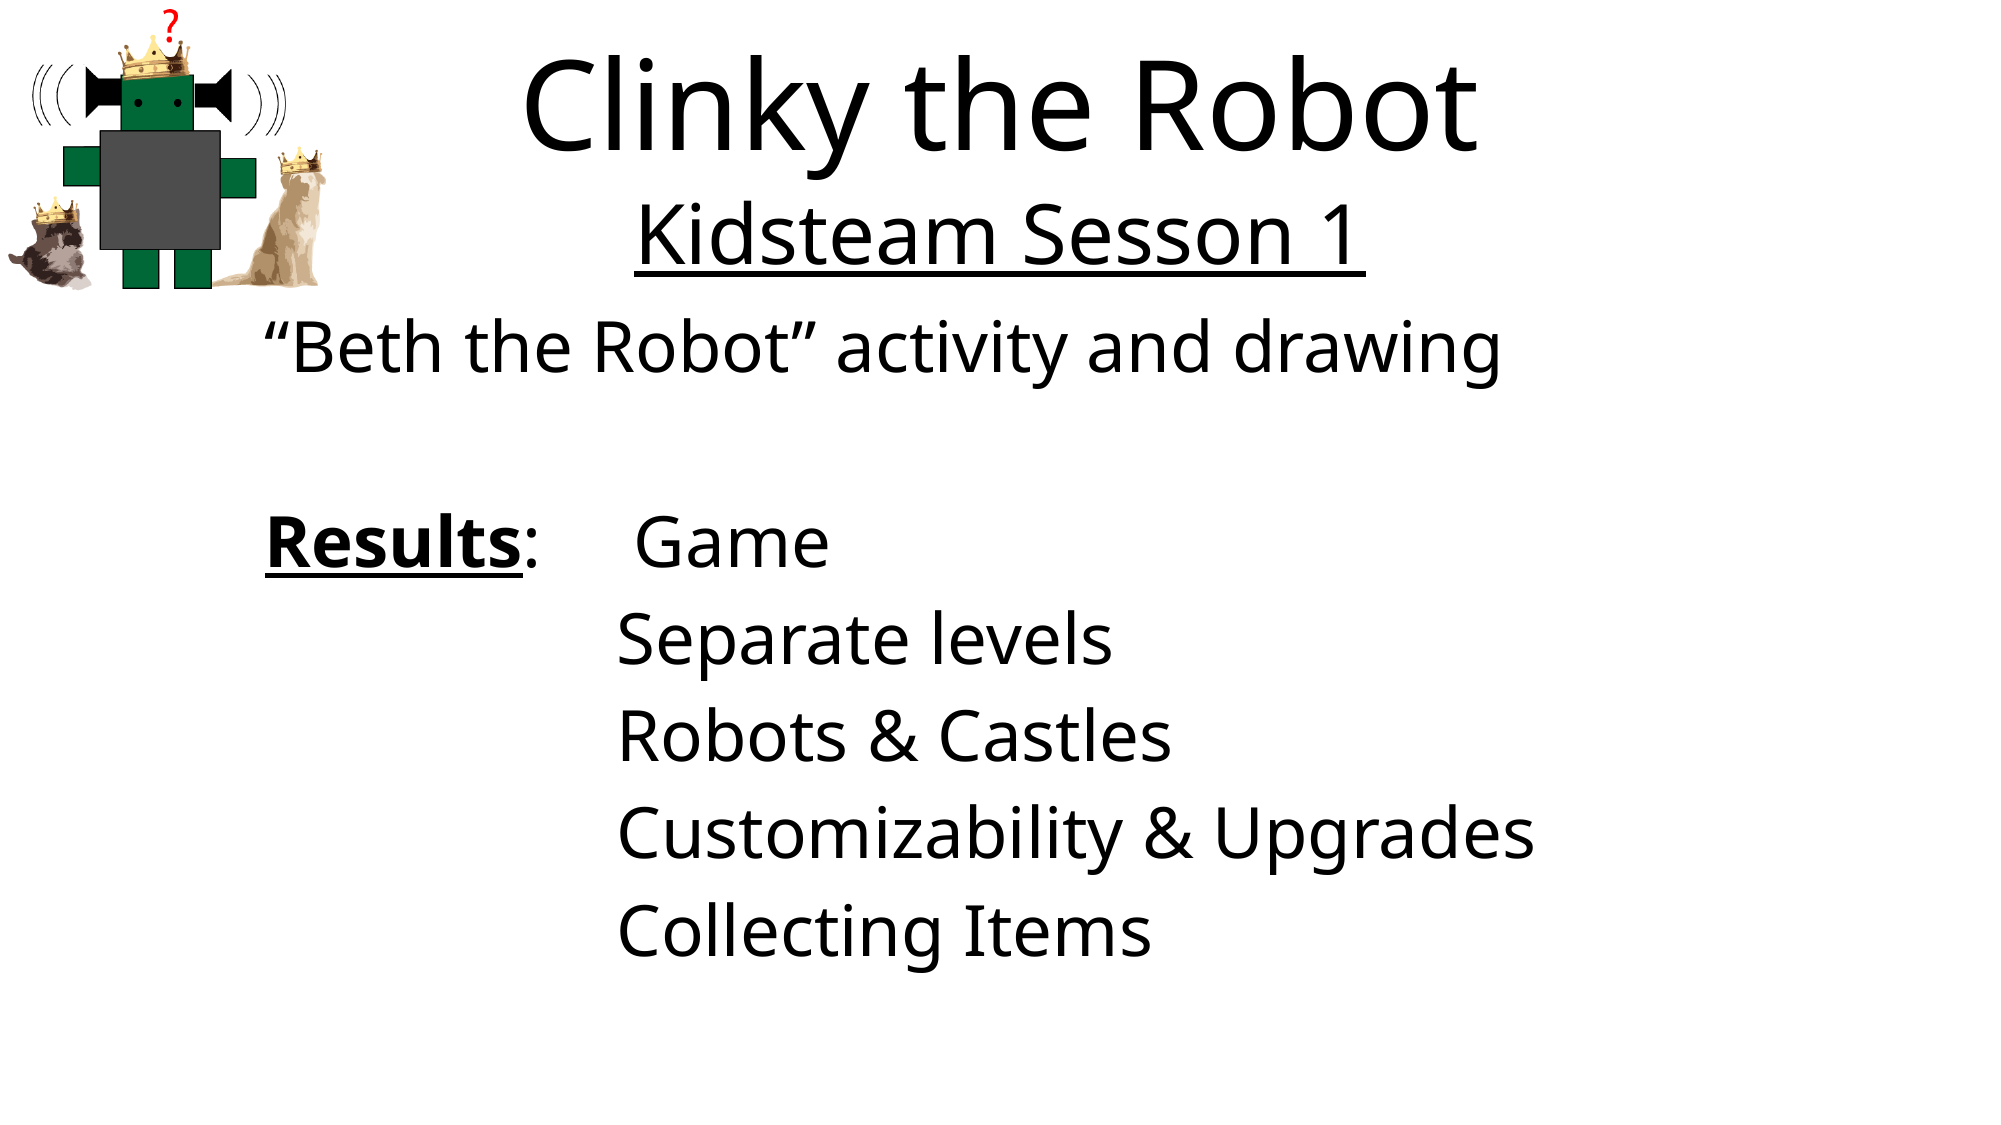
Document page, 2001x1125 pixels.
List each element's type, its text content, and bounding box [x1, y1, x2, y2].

subtitle Kidsteam Sesson 1 [356, 184, 1810, 298]
title Clinky the Robot [356, 30, 1750, 184]
picture [0, 0, 356, 305]
text_box “Beth the Robot” activity and drawing Results: Game Separate levels Robots & Castles Customizability & Upgrades Collecting Items [249, 304, 1870, 1125]
